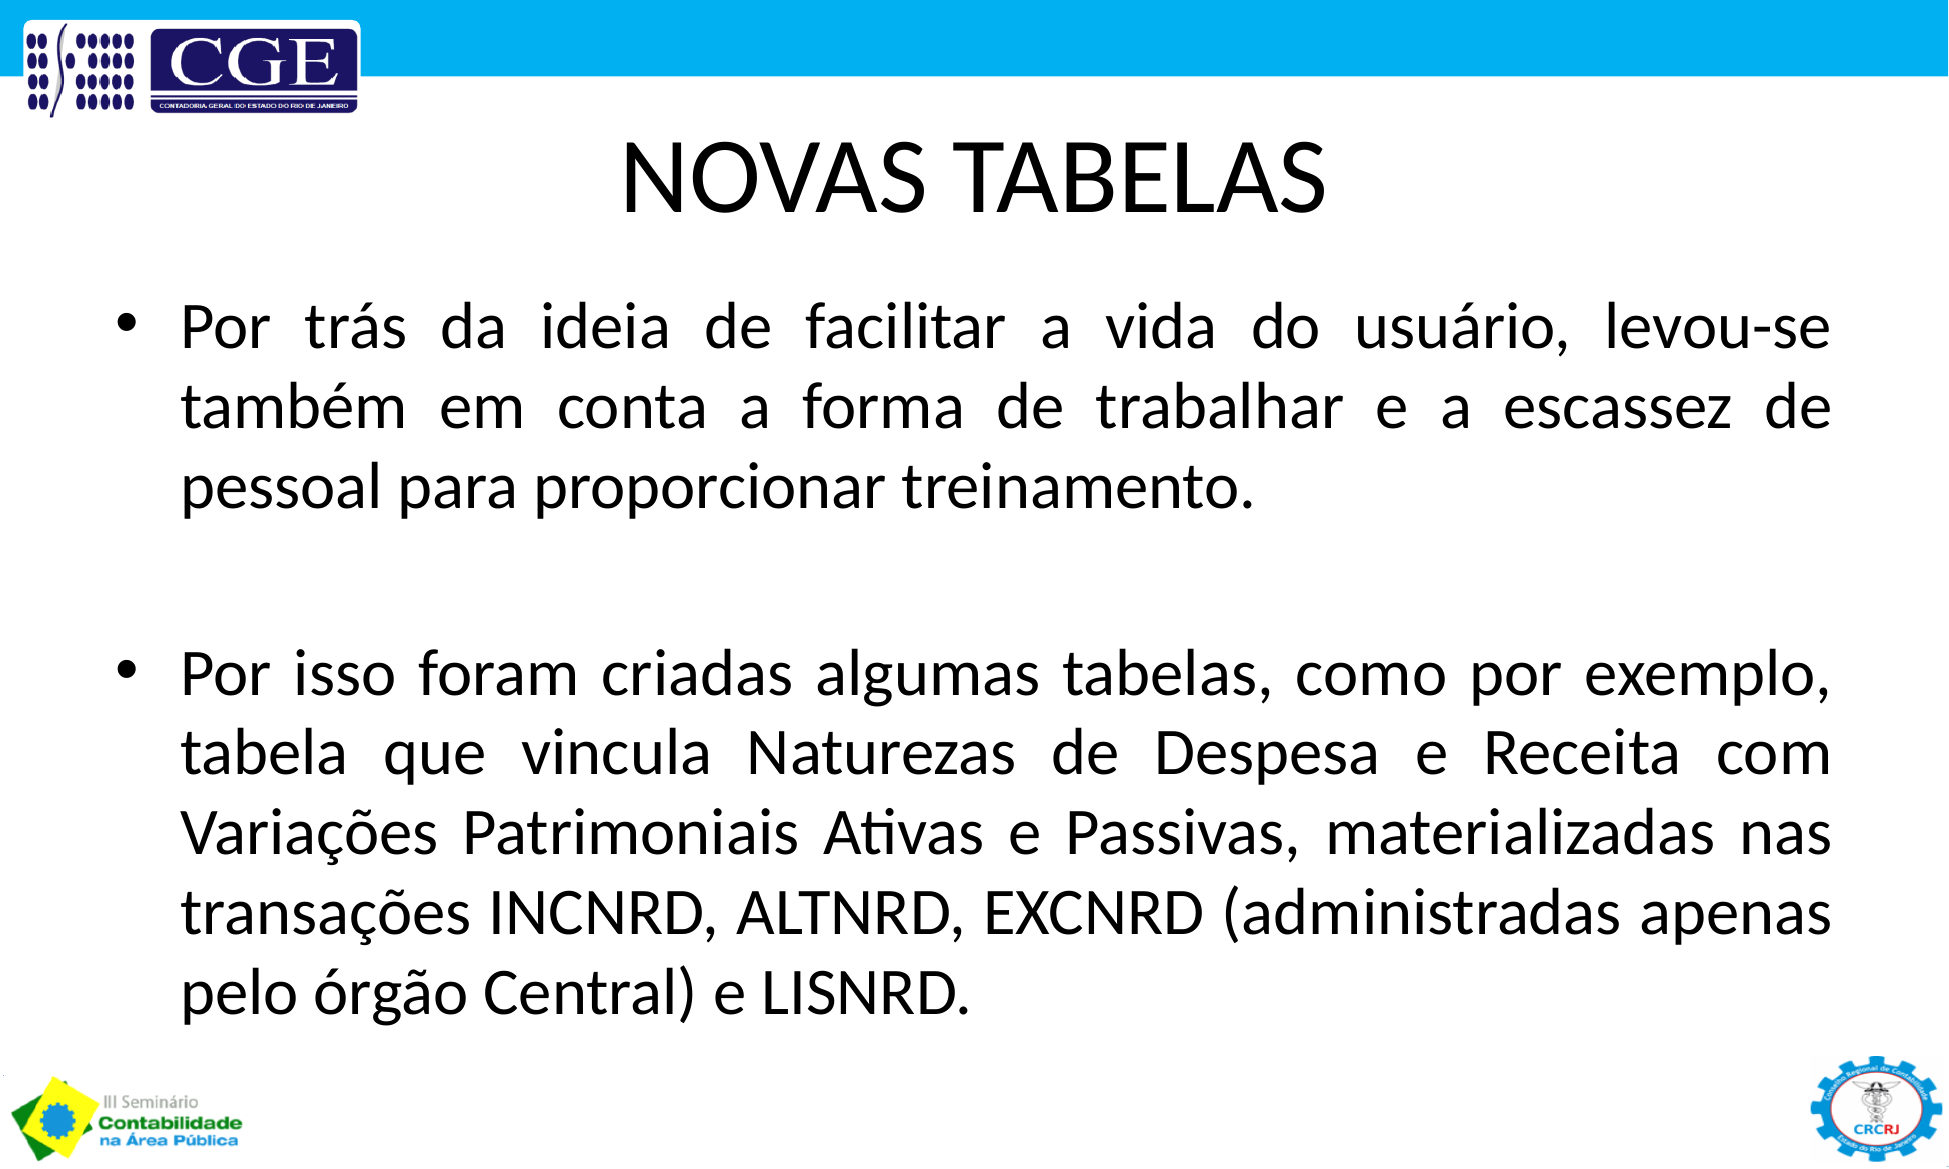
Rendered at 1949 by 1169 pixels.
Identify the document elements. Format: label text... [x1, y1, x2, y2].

list Por trás da ideia de facilitar a vida do usuário, levou-se também em conta a forma de trabalhar e a escassez de pessoal para proporcionar treinamento. Por isso foram criadas algumas tabelas, como por exemplo, tabela que vincula Naturezas de Despesa e Receita com Variações Patrimoniais Ativas e Passivas, materializadas nas transações INCNRD, ALTNRD, EXCNRD (administradas apenas pelo órgão Central) e LISNRD. [97, 272, 1852, 1045]
picture [3, 1075, 254, 1168]
picture [23, 20, 361, 118]
title NOVAS TABELAS [97, 95, 1852, 272]
picture [1803, 1056, 1949, 1167]
